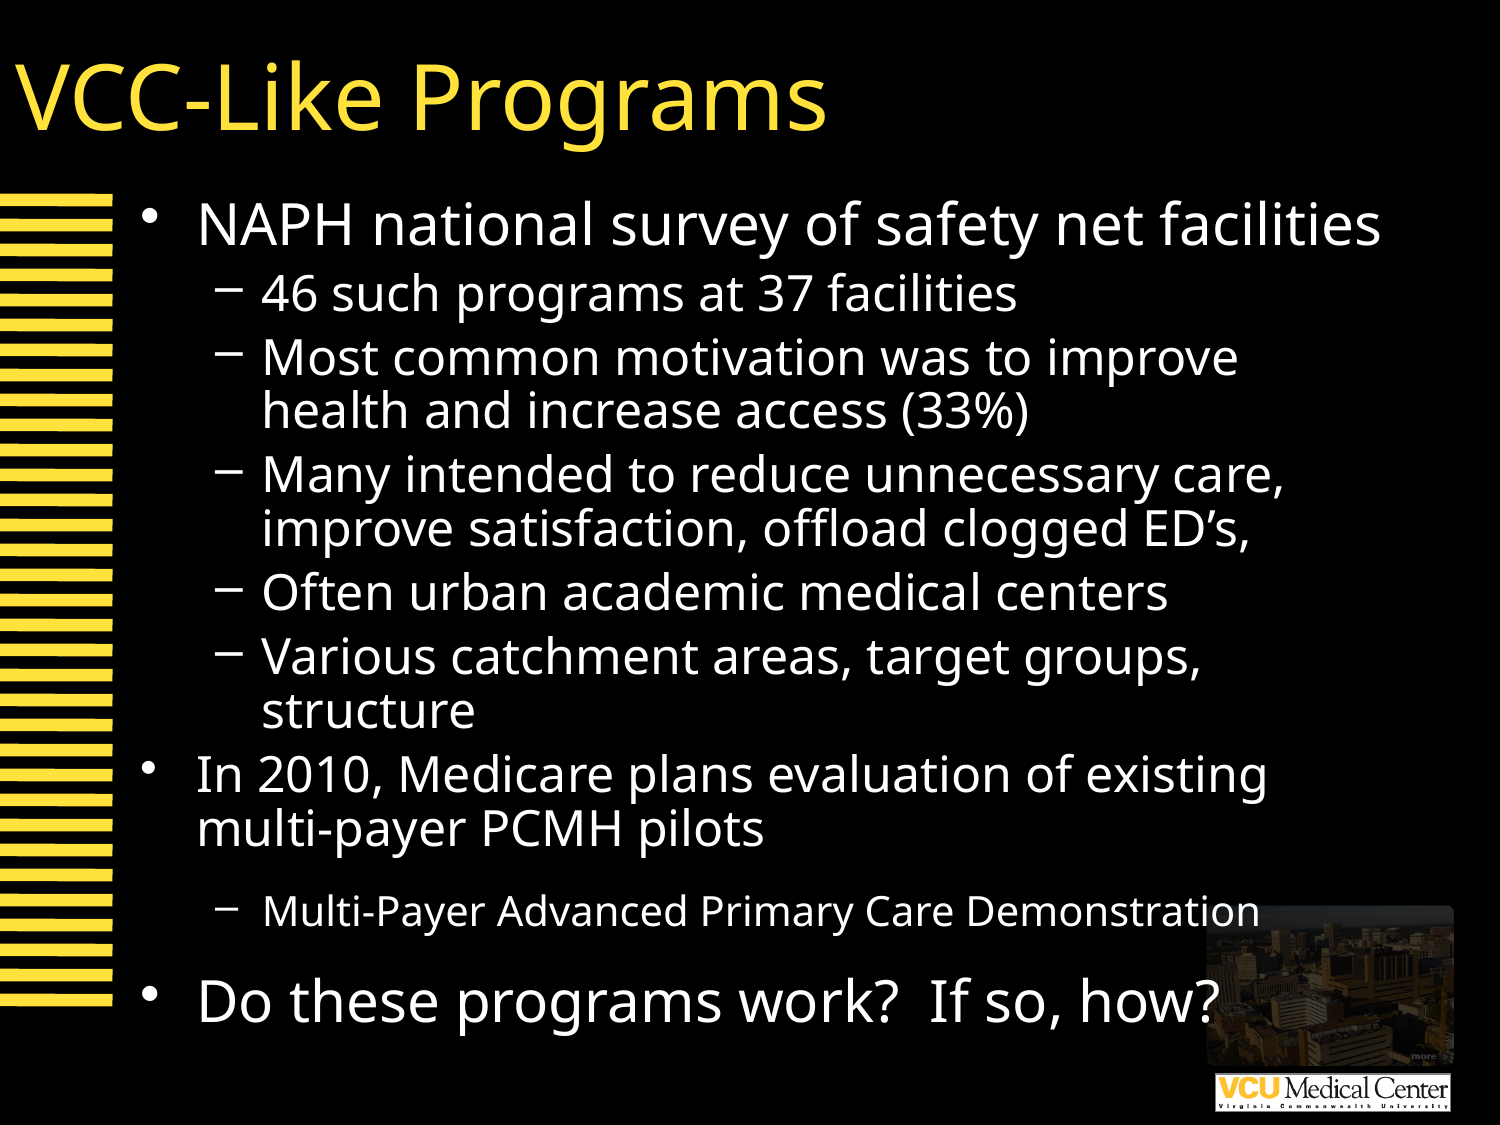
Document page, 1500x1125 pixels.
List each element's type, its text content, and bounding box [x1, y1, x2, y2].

picture [1199, 900, 1461, 1072]
list NAPH national survey of safety net facilities 46 such programs at 37 facilities Most common motivation was to improve health and increase access (33%) Many intended to reduce unnecessary care, improve satisfaction, offload clogged ED’s, Often urban academic medical centers Various catchment areas, target groups, structure In 2010, Medicare plans evaluation of existing multi-payer PCMH pilots Multi-Payer Advanced Primary Care Demonstration Do these programs work? If so, how? [124, 187, 1401, 988]
title VCC-Like Programs [0, 0, 1276, 188]
picture [1216, 1075, 1450, 1111]
